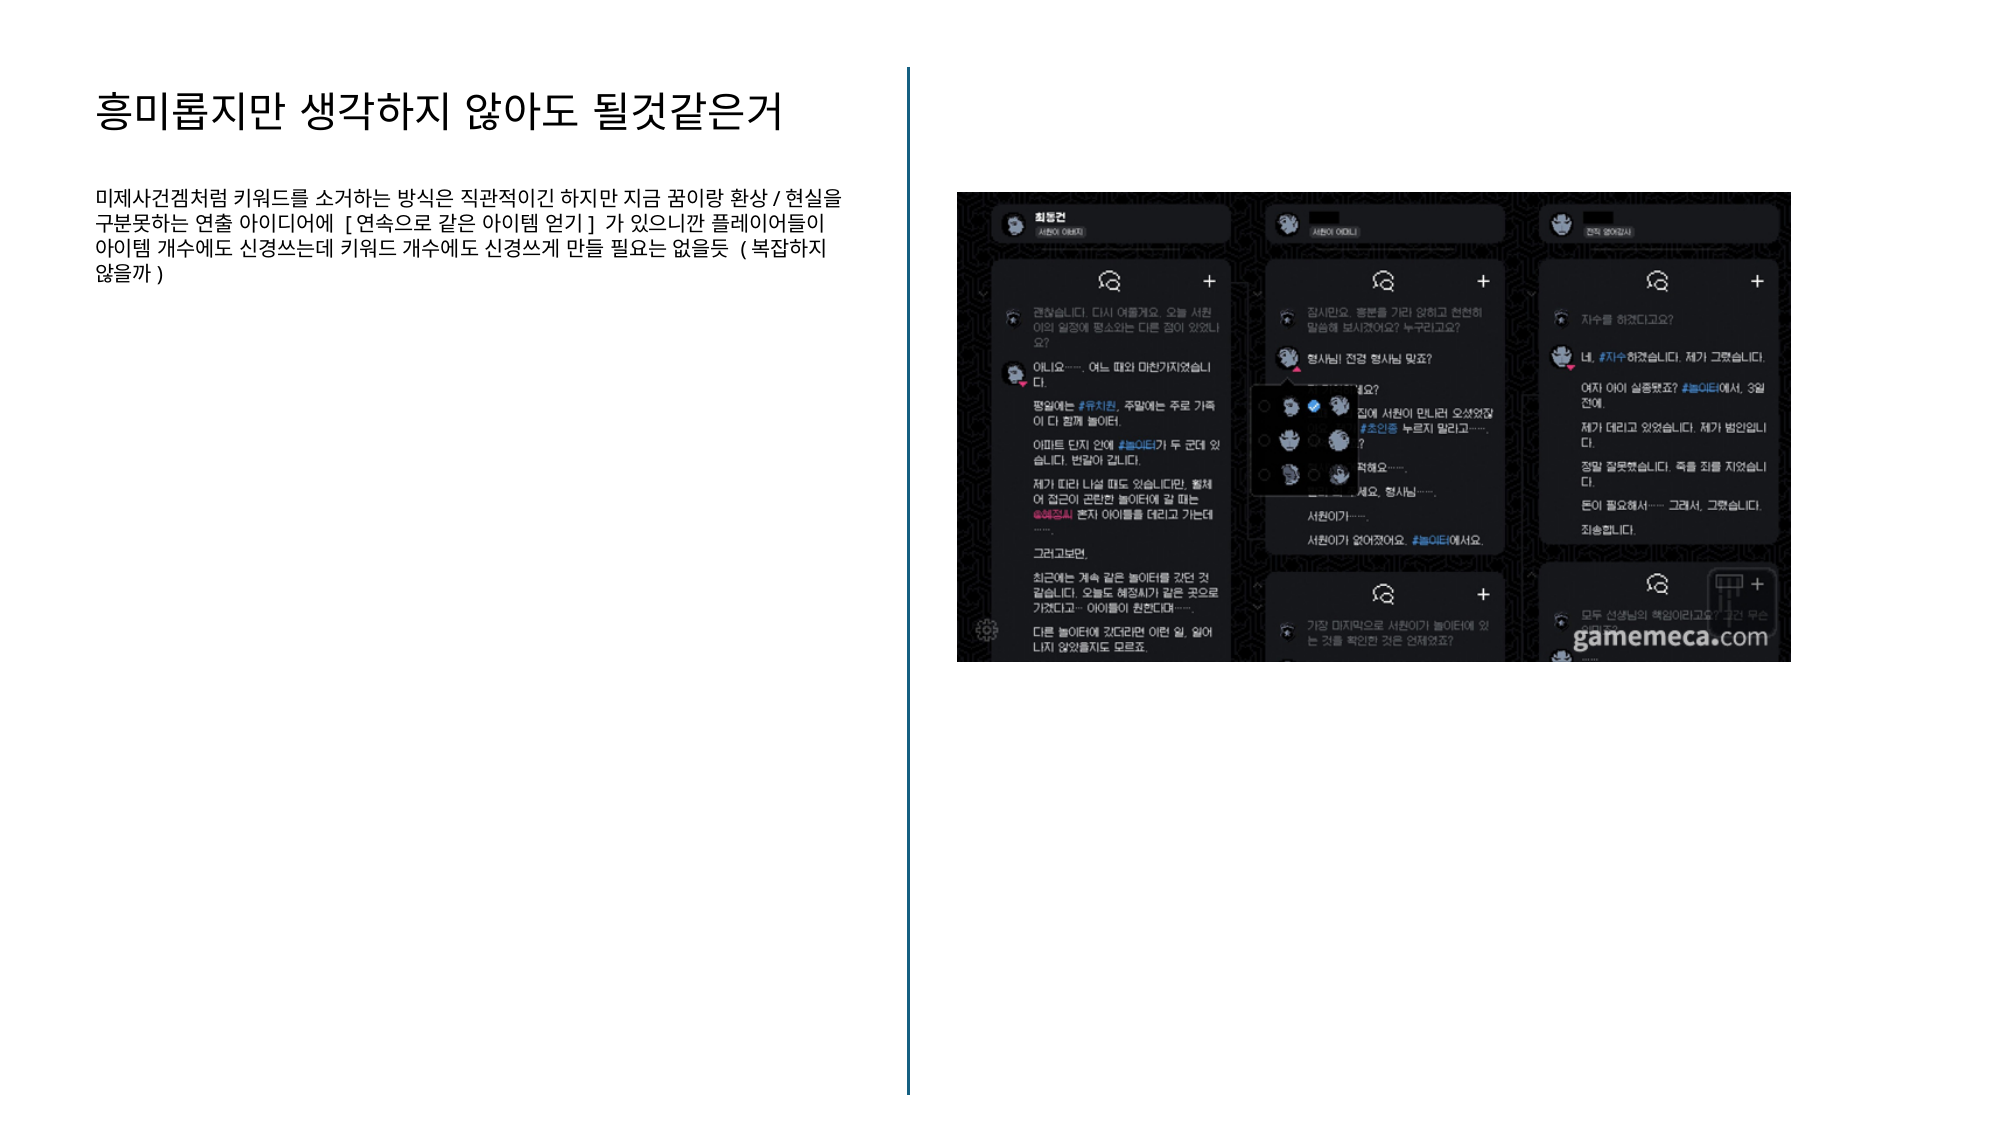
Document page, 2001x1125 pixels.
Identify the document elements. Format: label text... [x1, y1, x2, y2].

picture [956, 192, 1791, 662]
text_box 흥미롭지만 생각하지 않아도 될것같은거 미제사건겜처럼 키워드를 소거하는 방식은 직관적이긴 하지만 지금 꿈이랑 환상/현실을 구분못하는 연출 아이디어에 [연속으로 같은 아이템 얻기] 가 있으니깐 플레이어들이 아이템 개수에도 신경쓰는데 키워드 개수에도 신경쓰게 만들 필요는 없을듯 (복잡하지 않을까) [80, 78, 874, 494]
